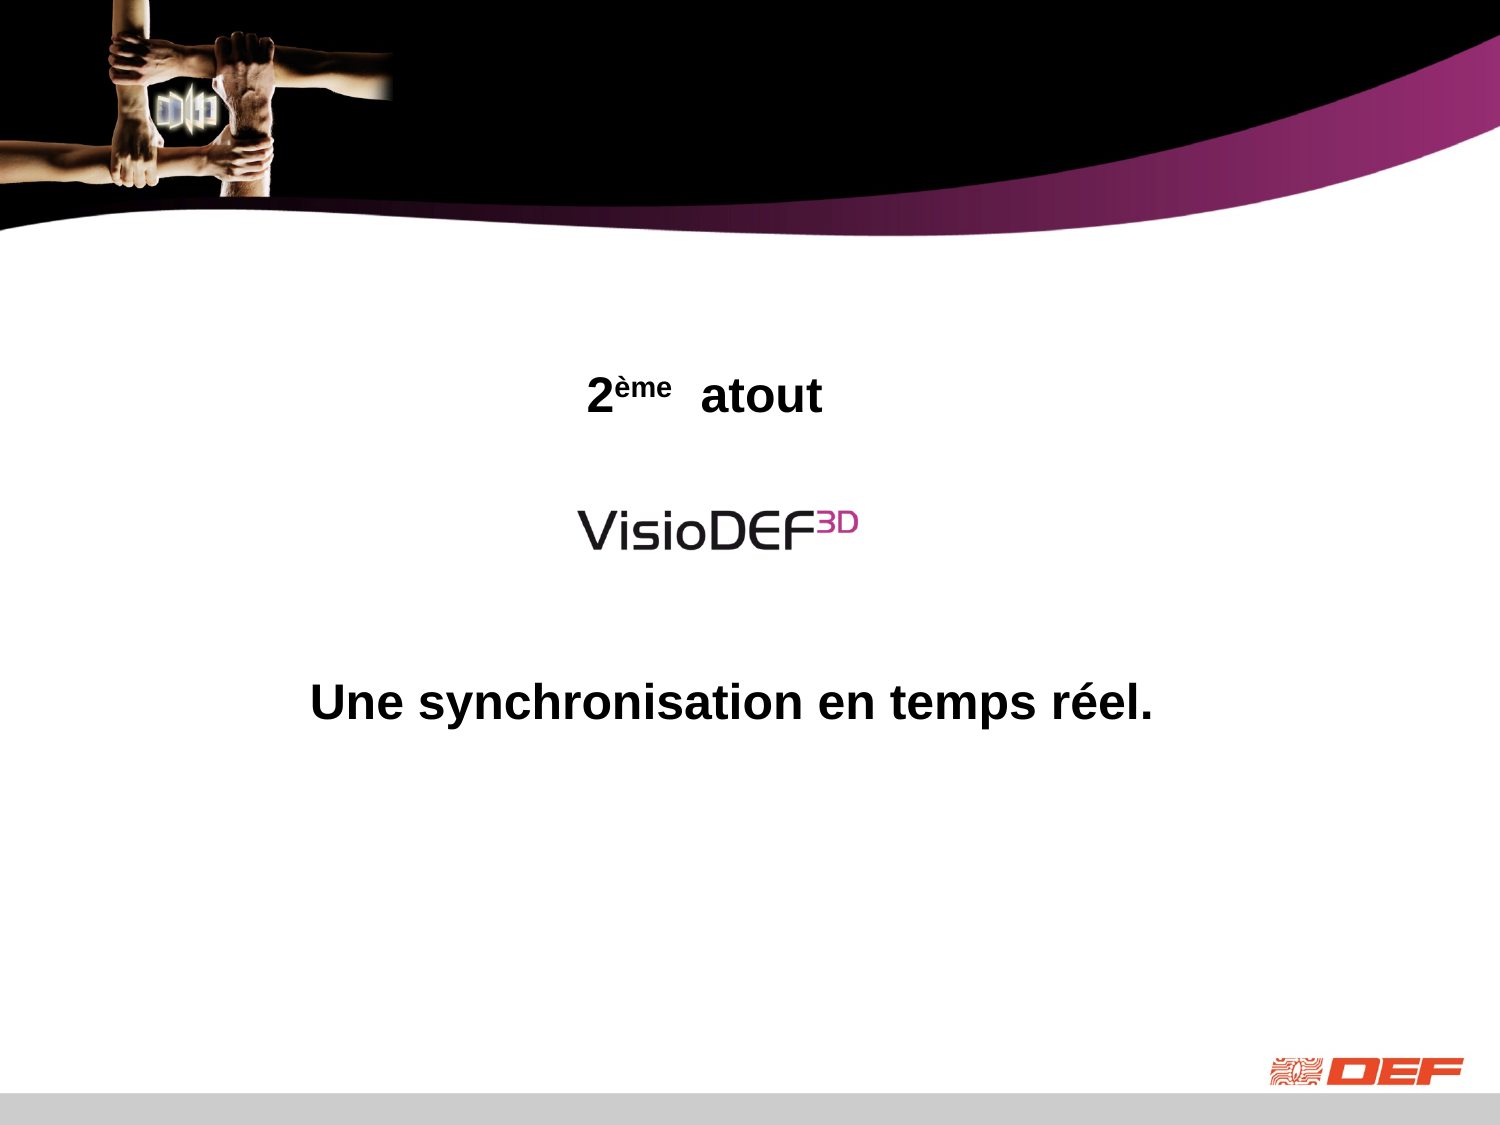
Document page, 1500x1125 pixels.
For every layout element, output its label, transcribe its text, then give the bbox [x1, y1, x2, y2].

text_box Une synchronisation en temps réel. [111, 668, 1353, 775]
picture [0, 0, 1500, 1125]
text_box 2ème atout [419, 361, 999, 468]
